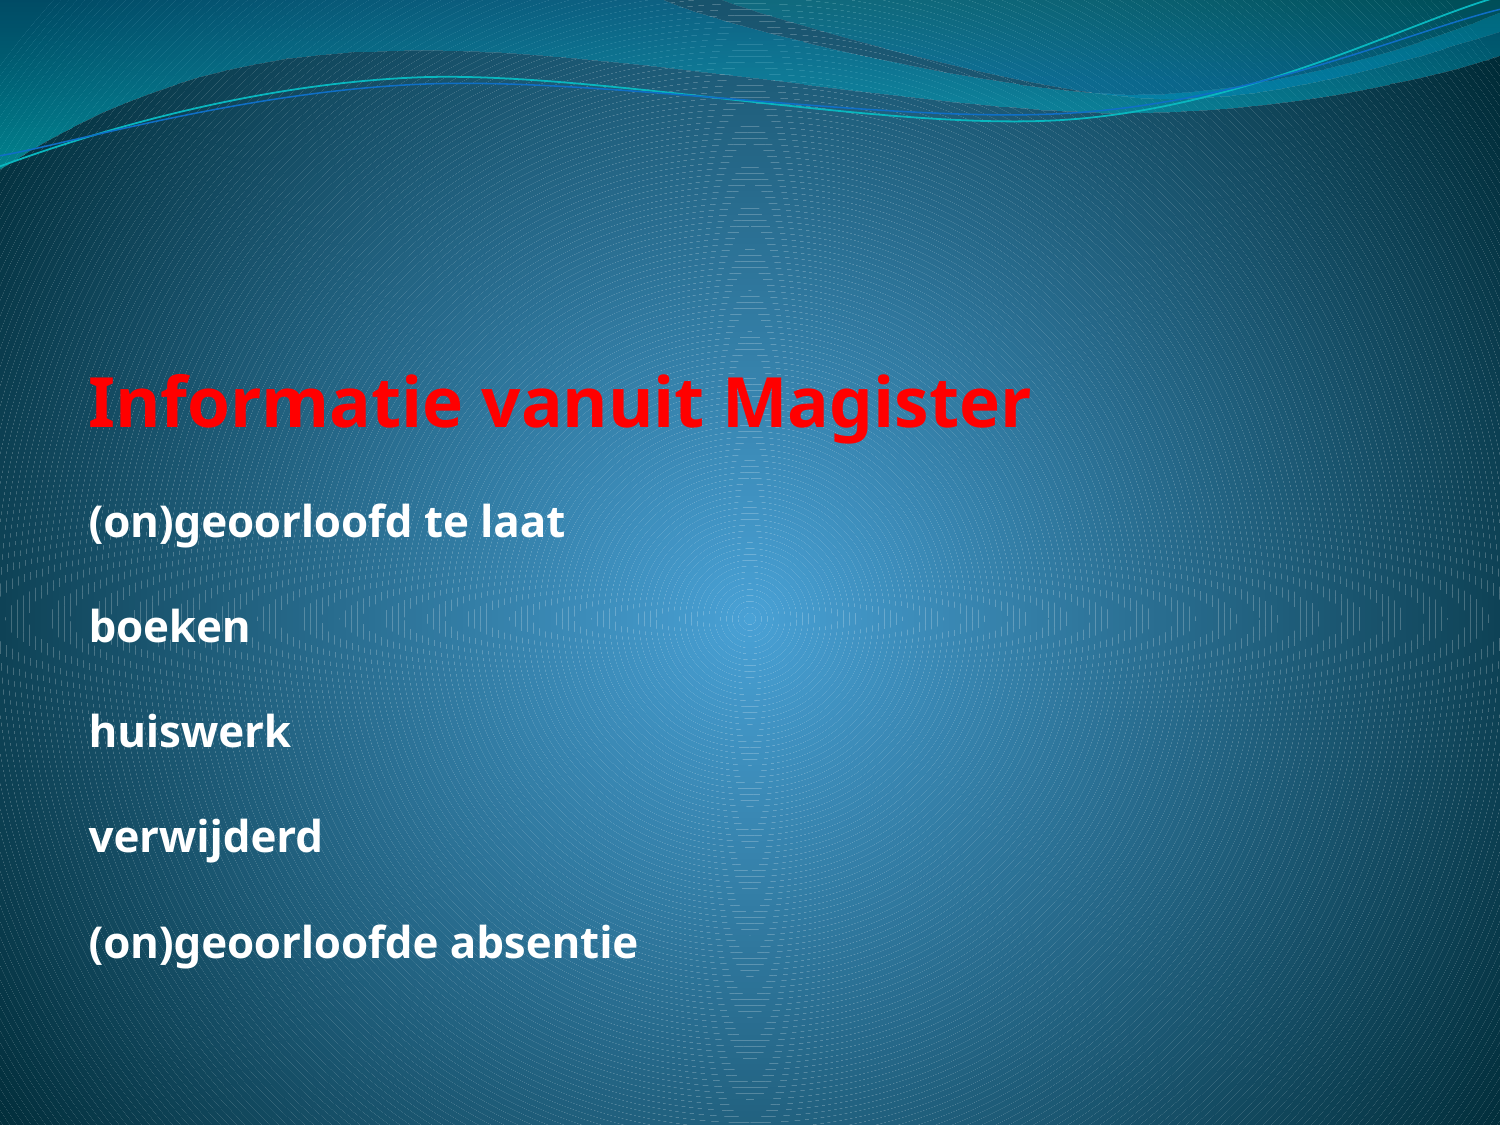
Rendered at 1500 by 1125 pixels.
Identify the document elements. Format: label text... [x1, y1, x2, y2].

title Informatie vanuit Magister (on)geoorloofd te laat boeken huiswerk verwijderd (on)geoorloofde absentie [88, 255, 1377, 1035]
